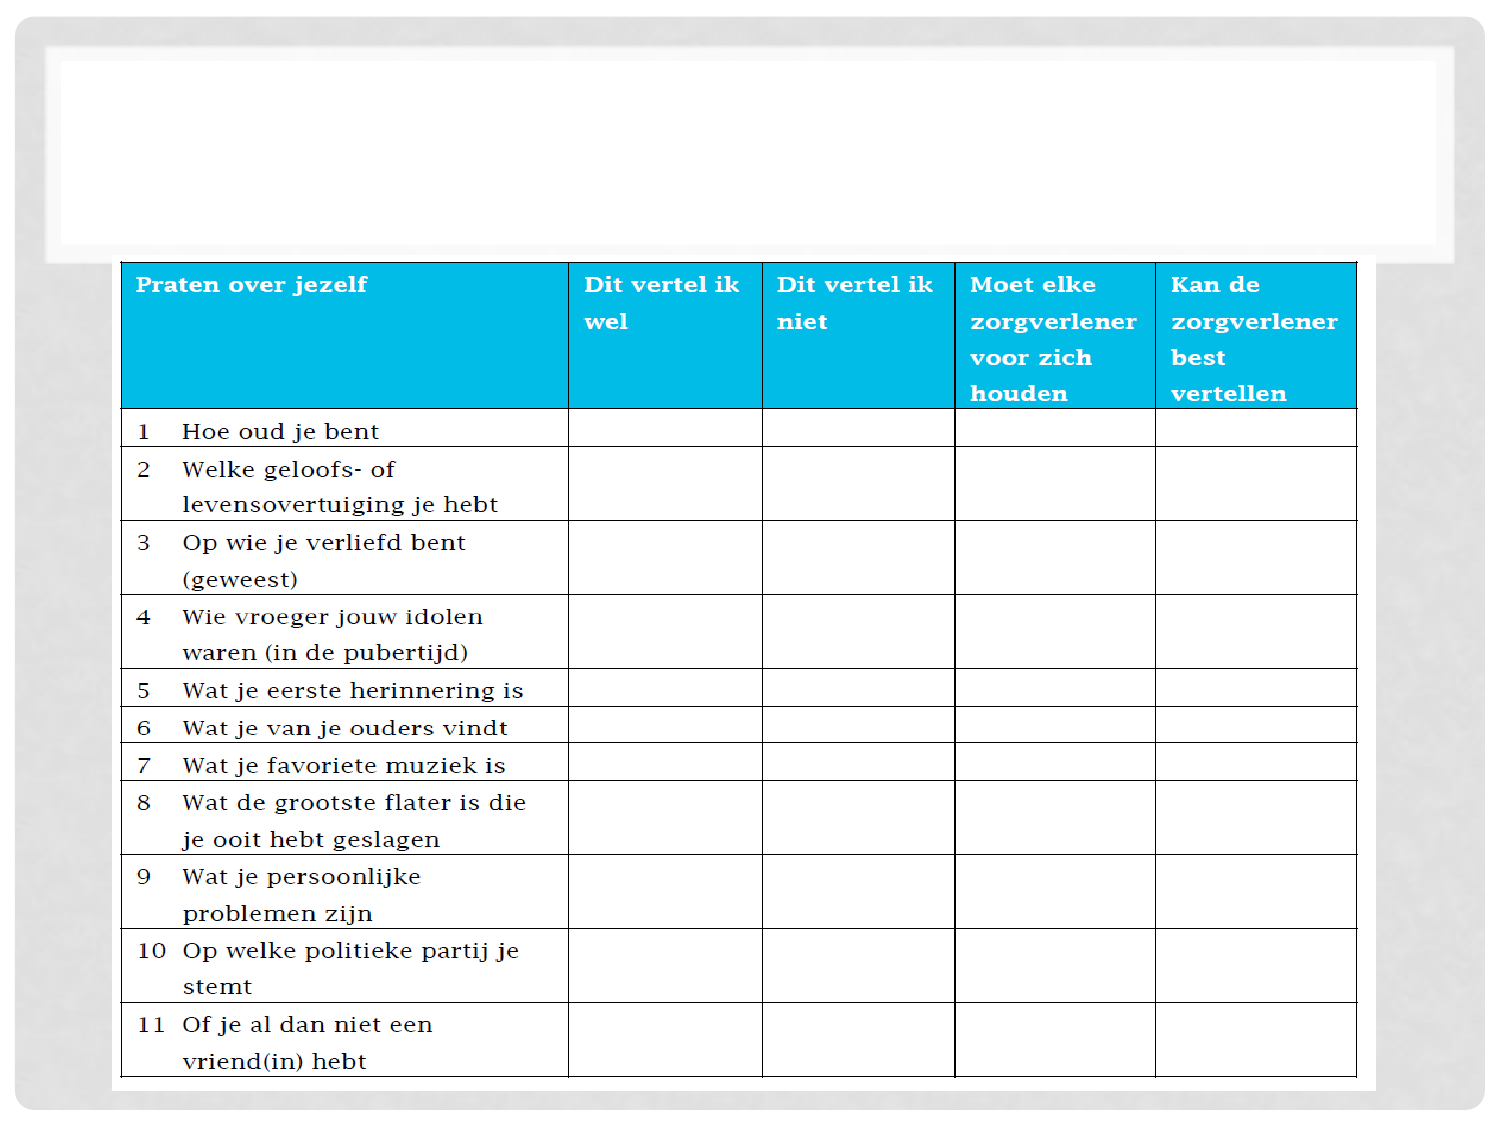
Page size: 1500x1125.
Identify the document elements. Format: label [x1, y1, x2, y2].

list [111, 255, 1377, 1091]
